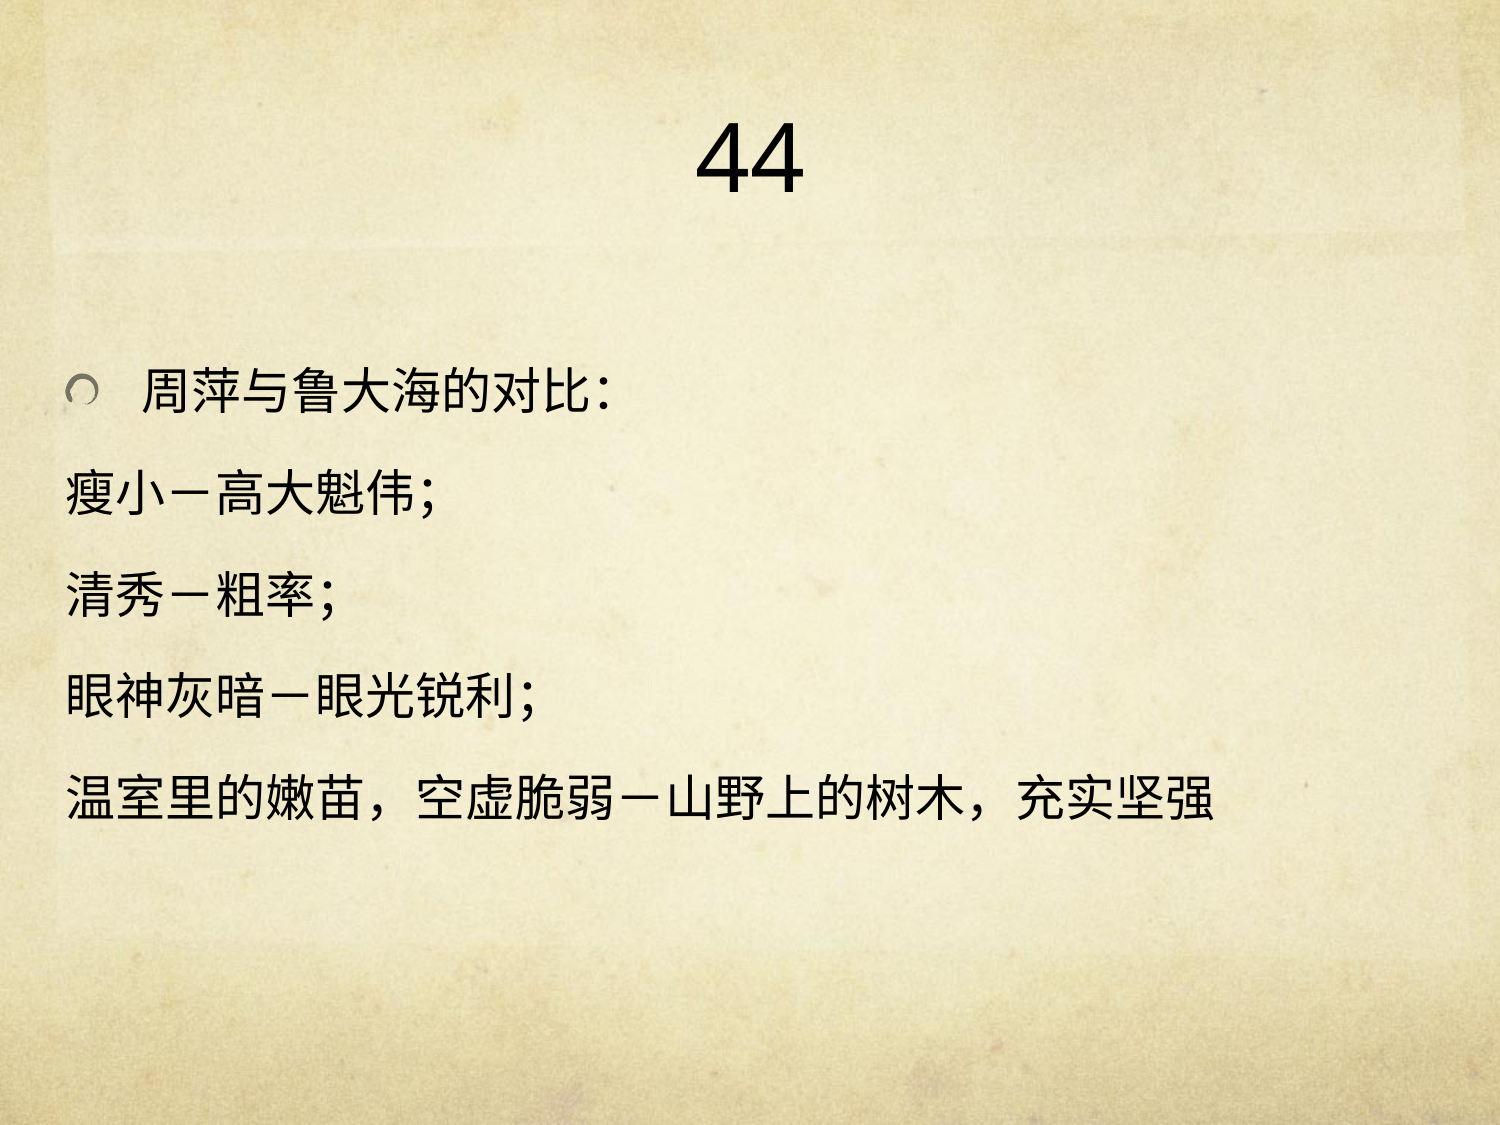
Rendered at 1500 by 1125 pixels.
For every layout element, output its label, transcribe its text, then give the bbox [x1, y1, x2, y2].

list 周萍与鲁大海的对比： 瘦小－高大魁伟； 清秀－粗率； 眼神灰暗－眼光锐利； 温室里的嫩苗，空虚脆弱－山野上的树木，充实坚强 [50, 352, 1401, 1018]
title 44 [150, 82, 1350, 225]
picture [0, 0, 1500, 1125]
